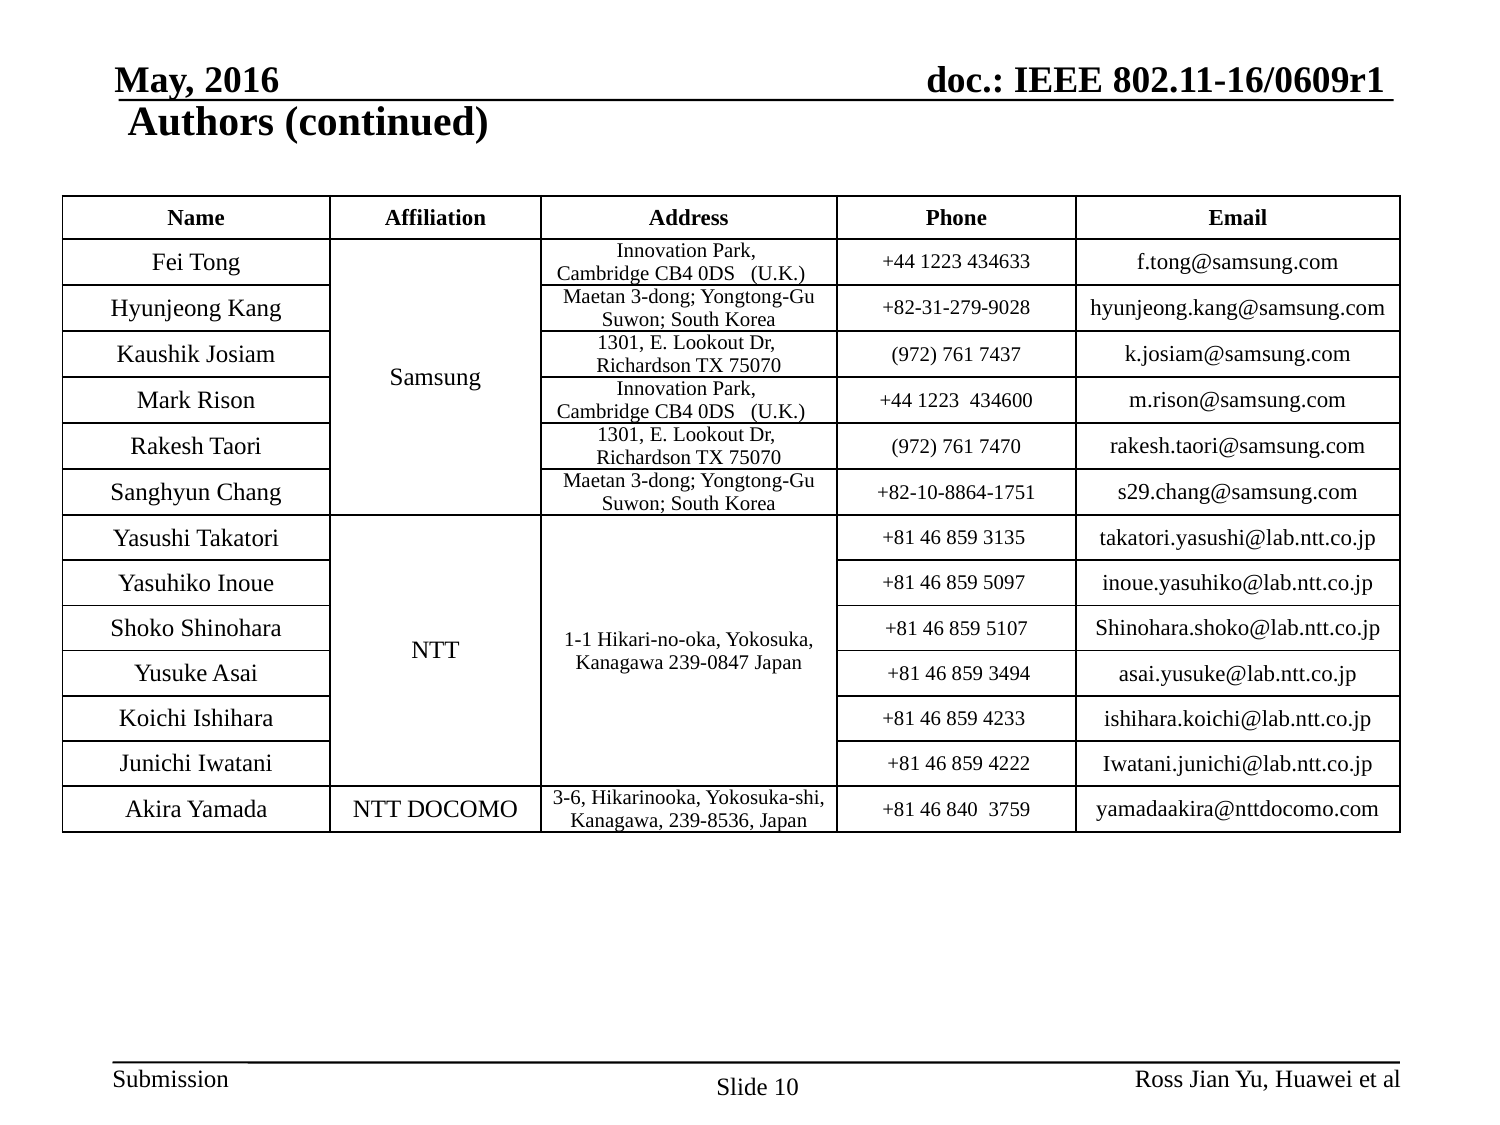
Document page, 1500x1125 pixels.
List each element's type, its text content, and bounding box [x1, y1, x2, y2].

table_cell Hyunjeong Kang [63, 286, 329, 330]
table_cell asai.yusuke@lab.ntt.co.jp [1077, 651, 1399, 695]
table_cell 1301, E. Lookout Dr, Richardson TX 75070 [542, 332, 836, 376]
table_cell Yasuhiko Inoue [63, 561, 329, 605]
table_cell Samsung [331, 240, 540, 514]
table_cell Iwatani.junichi@lab.ntt.co.jp [1077, 742, 1399, 785]
table_cell takatori.yasushi@lab.ntt.co.jp [1077, 516, 1399, 559]
table_cell Innovation Park, Cambridge CB4 0DS (U.K.) [542, 240, 836, 284]
table_cell ishihara.koichi@lab.ntt.co.jp [1077, 697, 1399, 740]
table_header Affiliation [331, 197, 540, 238]
title Authors (continued) [112, 99, 1388, 138]
table_cell 1301, E. Lookout Dr, Richardson TX 75070 [542, 424, 836, 468]
table_cell +81 46 859 4233 [838, 697, 1075, 740]
table_cell +82-31-279-9028 [838, 286, 1075, 330]
table_cell Yusuke Asai [63, 651, 329, 695]
table_cell inoue.yasuhiko@lab.ntt.co.jp [1077, 561, 1399, 605]
table_cell Shinohara.shoko@lab.ntt.co.jp [1077, 606, 1399, 650]
table_cell f.tong@samsung.com [1077, 240, 1399, 284]
table_cell NTT [331, 516, 540, 785]
table_cell Akira Yamada [63, 787, 329, 831]
table_cell Junichi Iwatani [63, 742, 329, 785]
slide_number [114, 54, 281, 99]
table_cell Mark Rison [63, 378, 329, 422]
table_cell Koichi Ishihara [63, 697, 329, 740]
table_cell Fei Tong [63, 240, 329, 284]
table_cell 1-1 Hikari-no-oka, Yokosuka, Kanagawa 239-0847 Japan [542, 516, 836, 785]
table_cell Maetan 3-dong; Yongtong-Gu Suwon; South Korea [542, 470, 836, 514]
table_cell rakesh.taori@samsung.com [1077, 424, 1399, 468]
table_cell +44 1223 434633 [838, 240, 1075, 284]
table_cell +81 46 859 5107 [838, 606, 1075, 650]
table_header Address [542, 197, 836, 238]
table_cell (972) 761 7437 [838, 332, 1075, 376]
slide_number Slide 10 [713, 1069, 802, 1101]
table_header Name [63, 197, 329, 238]
footer Ross Jian Yu, Huawei et al [1131, 1061, 1402, 1125]
table_cell +44 1223 434600 [838, 378, 1075, 422]
table_header Email [1077, 197, 1399, 238]
table_cell m.rison@samsung.com [1077, 378, 1399, 422]
table_cell s29.chang@samsung.com [1077, 470, 1399, 514]
table_cell k.josiam@samsung.com [1077, 332, 1399, 376]
table_cell 3-6, Hikarinooka, Yokosuka-shi, Kanagawa, 239-8536, Japan [542, 787, 836, 831]
table_cell +81 46 840 3759 [838, 787, 1075, 831]
table_cell Innovation Park, Cambridge CB4 0DS (U.K.) [542, 378, 836, 422]
table_cell Sanghyun Chang [63, 470, 329, 514]
table_cell Yasushi Takatori [63, 516, 329, 559]
table_cell +81 46 859 3135 [838, 516, 1075, 559]
table_cell Rakesh Taori [63, 424, 329, 468]
table_cell +81 46 859 4222 [838, 742, 1075, 785]
table_cell +81 46 859 5097 [838, 561, 1075, 605]
table_header Phone [838, 197, 1075, 238]
table_cell (972) 761 7470 [838, 424, 1075, 468]
table_cell Shoko Shinohara [63, 606, 329, 650]
table_cell +82-10-8864-1751 [838, 470, 1075, 514]
table_cell Maetan 3-dong; Yongtong-Gu Suwon; South Korea [542, 286, 836, 330]
table_cell yamadaakira@nttdocomo.com [1077, 787, 1399, 831]
table_cell NTT DOCOMO [331, 787, 540, 831]
table_cell hyunjeong.kang@samsung.com [1077, 286, 1399, 330]
table_cell +81 46 859 3494 [838, 651, 1075, 695]
table_cell Kaushik Josiam [63, 332, 329, 376]
